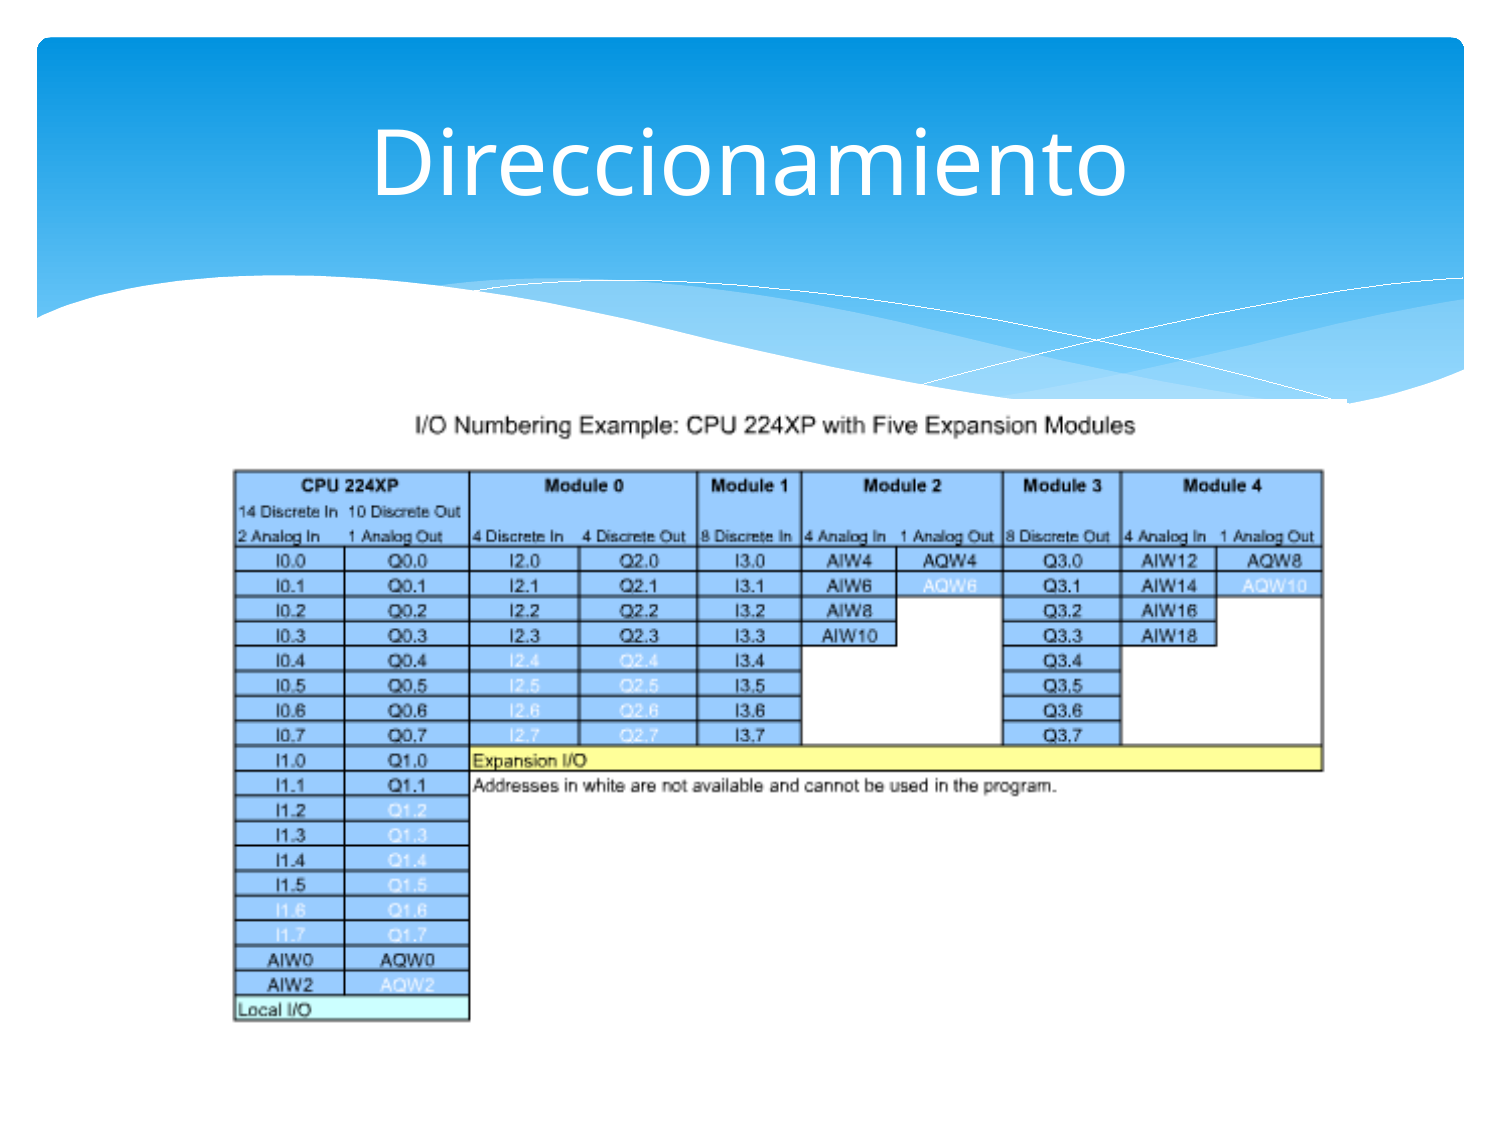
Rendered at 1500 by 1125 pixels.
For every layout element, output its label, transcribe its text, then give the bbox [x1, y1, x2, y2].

title Direccionamiento [75, 55, 1425, 261]
picture [208, 399, 1347, 1069]
